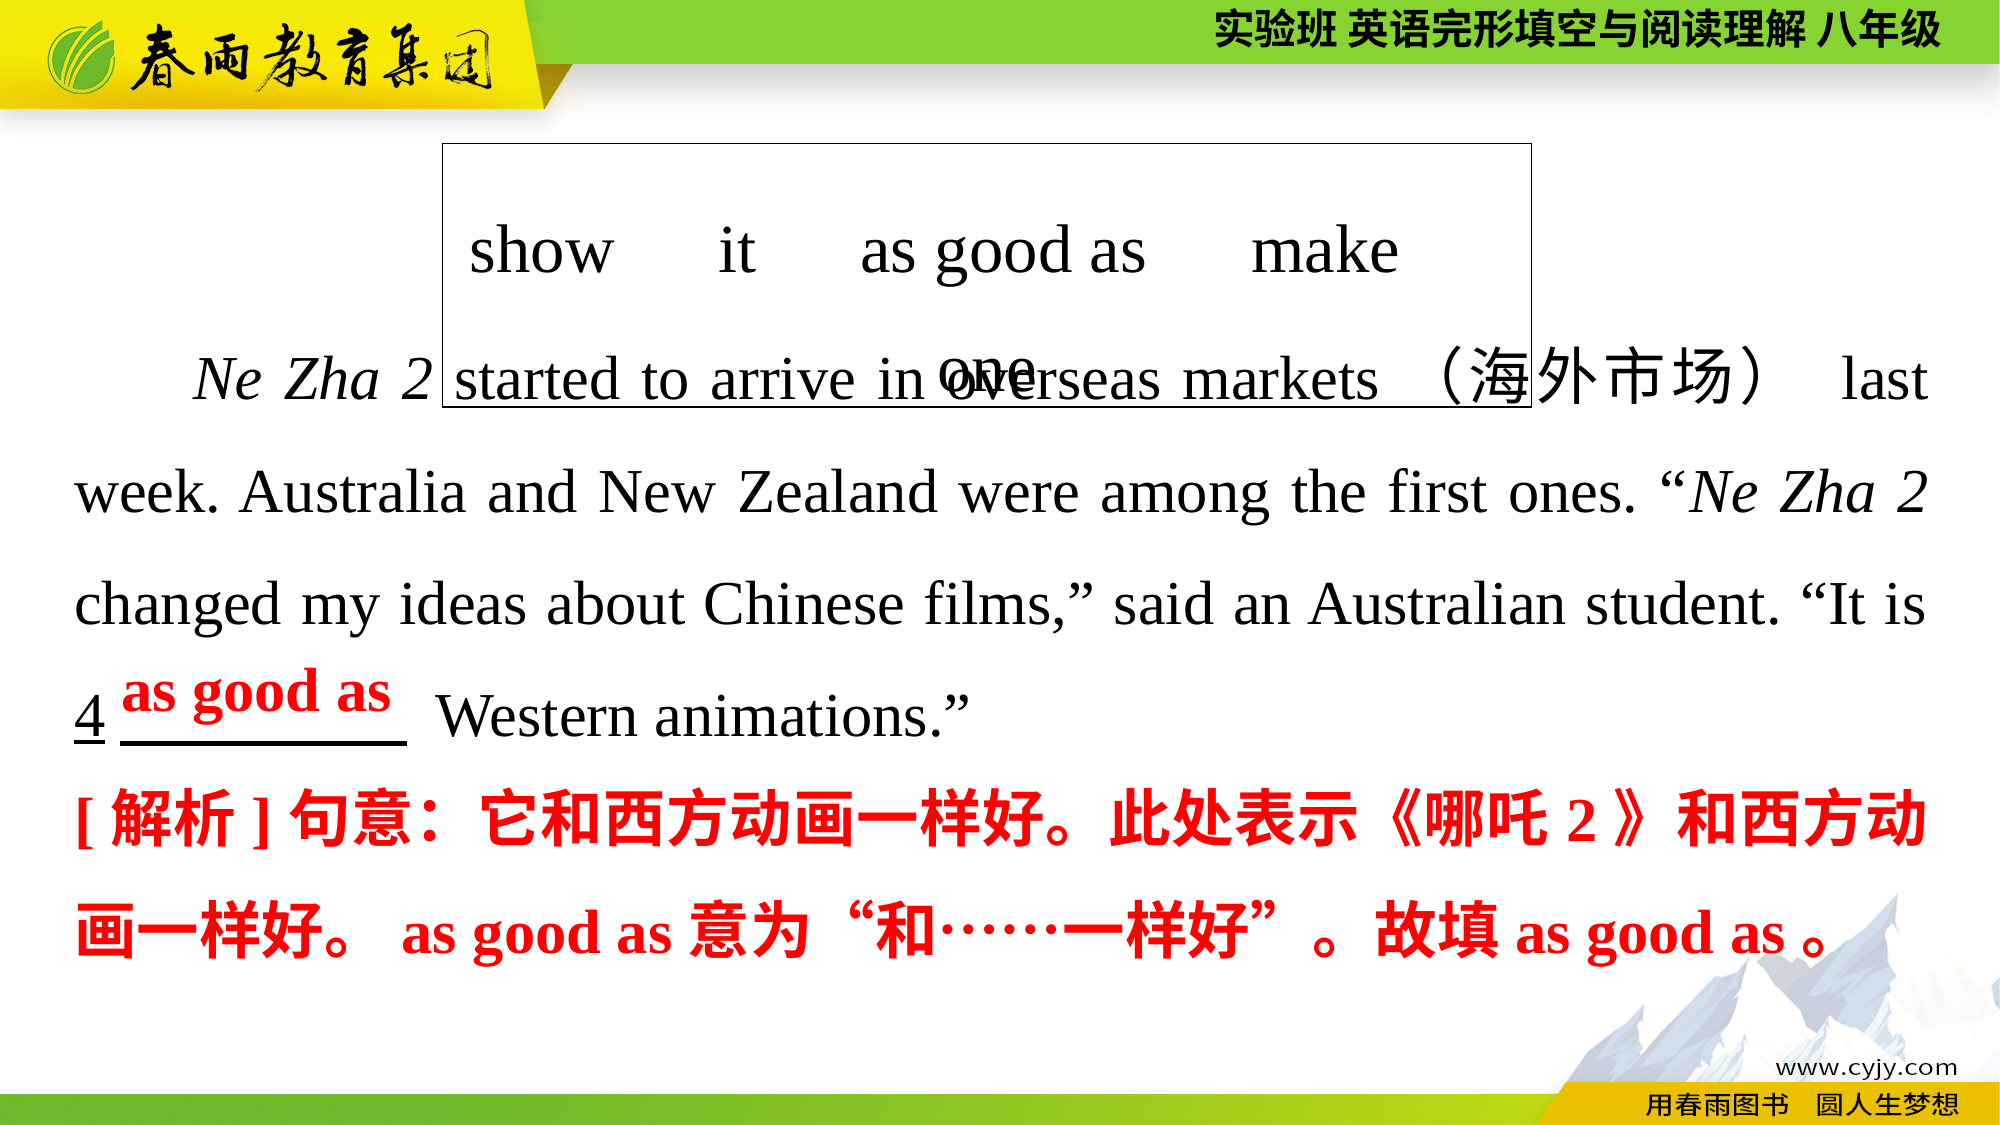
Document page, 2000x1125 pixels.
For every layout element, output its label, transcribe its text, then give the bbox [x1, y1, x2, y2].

text_box as good as [106, 641, 408, 732]
list Ne Zha 2 started to arrive in overseas markets（海外市场） last week. Australia and New Zealand were among the first ones. “Ne Zha 2 changed my ideas about Chinese films,” said an Australian student. “It is 4 Western animations.” [59, 292, 1944, 733]
text_box [解析]句意：它和西方动画一样好。此处表示《哪吒2》和西方动画一样好。as good as意为“和……一样好”。故填as good as。 [59, 733, 1944, 974]
table_header show it as good as make one [443, 144, 1531, 406]
picture [0, 0, 2000, 1125]
